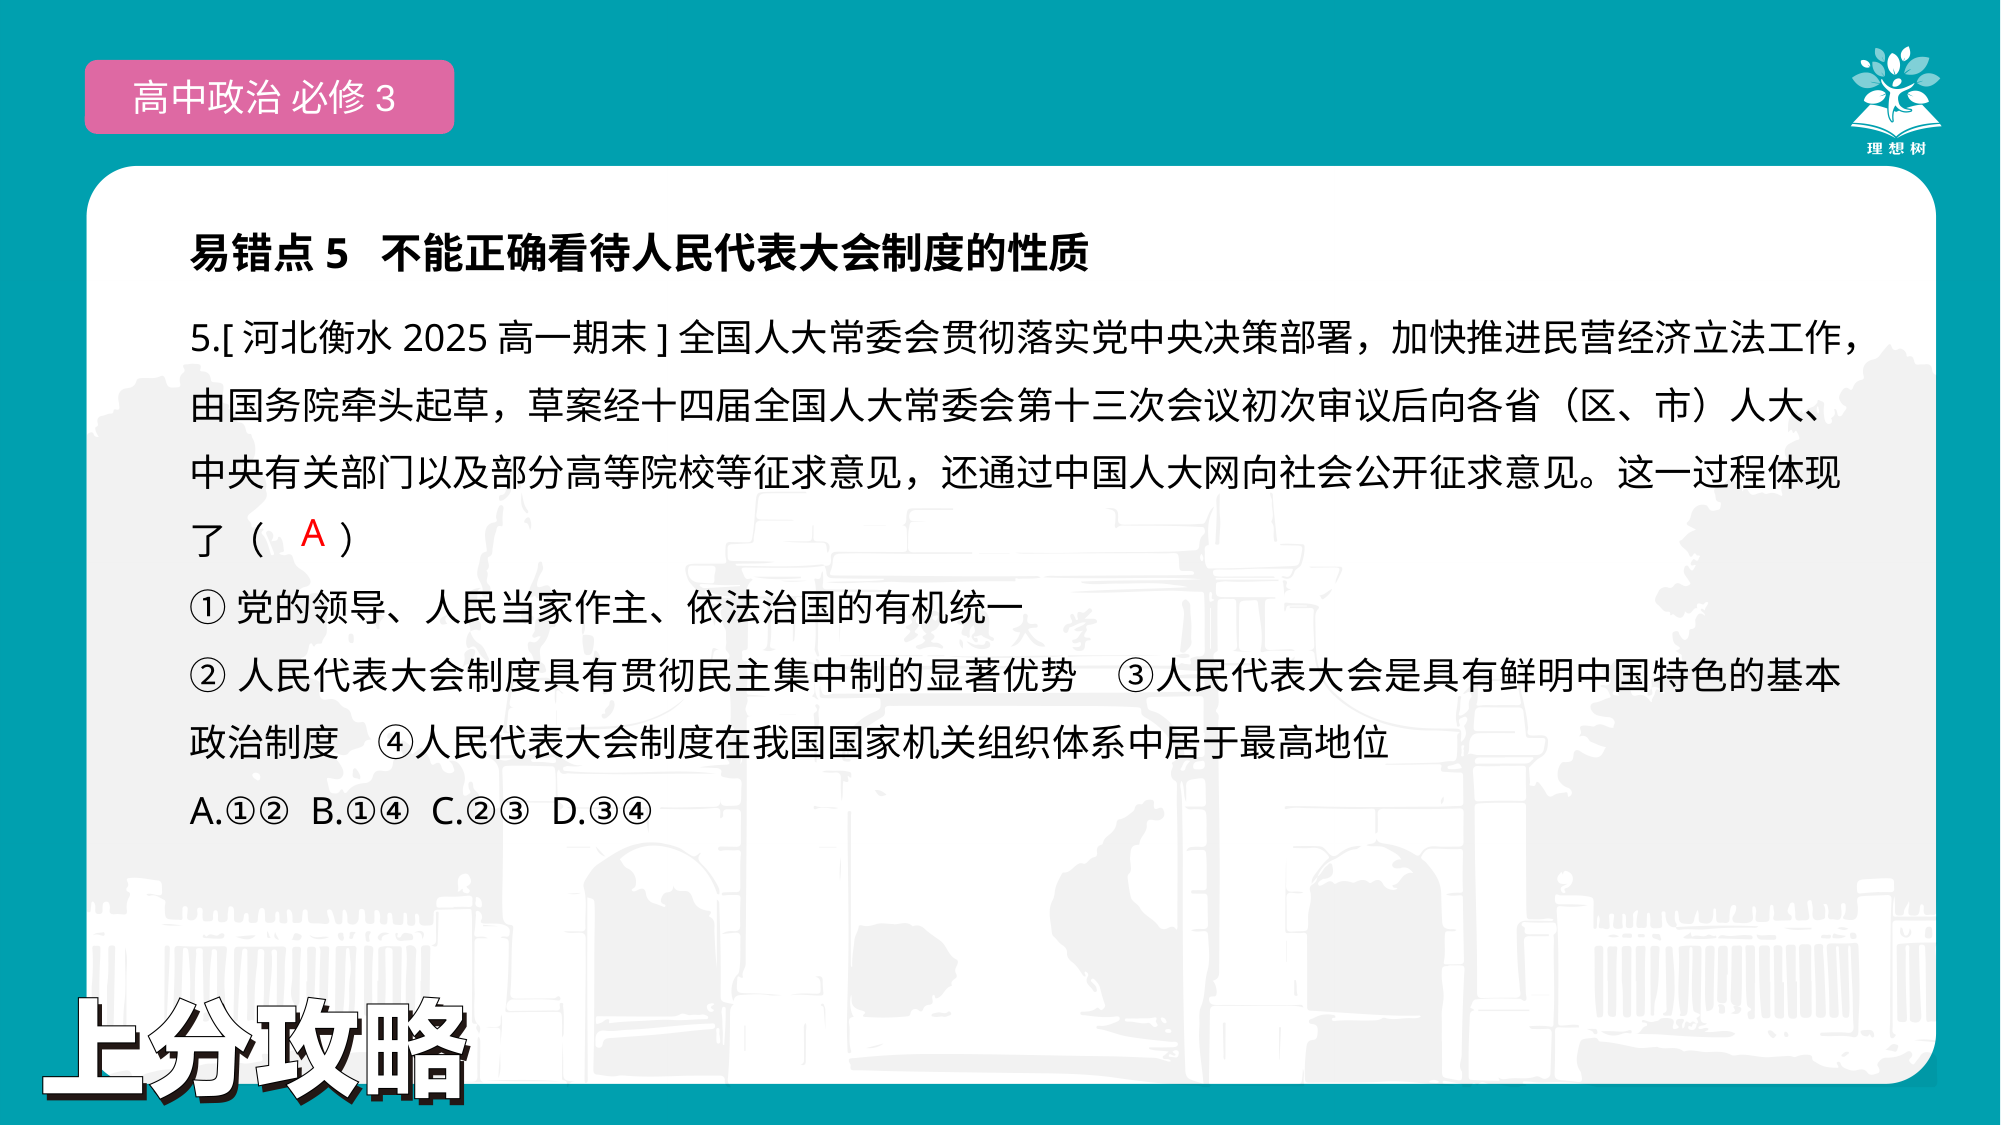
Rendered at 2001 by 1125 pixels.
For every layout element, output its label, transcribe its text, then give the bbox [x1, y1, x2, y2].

text_box 5.[河北衡水2025高一期末]全国人大常委会贯彻落实党中央决策部署，加快推进民营经济立法工作，由国务院牵头起草，草案经十四届全国人大常委会第十三次会议初次审议后向各省（区、市）人大、中央有关部门以及部分高等院校等征求意见，还通过中国人大网向社会公开征求意见。这一过程体现了（ ） ①党的领导、人民当家作主、依法治国的有机统一 ②人民代表大会制度具有贯彻民主集中制的显著优势 ③人民代表大会是具有鲜明中国特色的基本政治制度 ④人民代表大会制度在我国国家机关组织体系中居于最高地位 A.①② B.①④ C.②③ D.③④ [175, 284, 1858, 840]
text_box 易错点5 不能正确看待人民代表大会制度的性质 [175, 219, 1528, 284]
text_box 高中政治 必修3 [83, 58, 456, 135]
text_box A [286, 479, 364, 562]
picture [0, 0, 2001, 1125]
